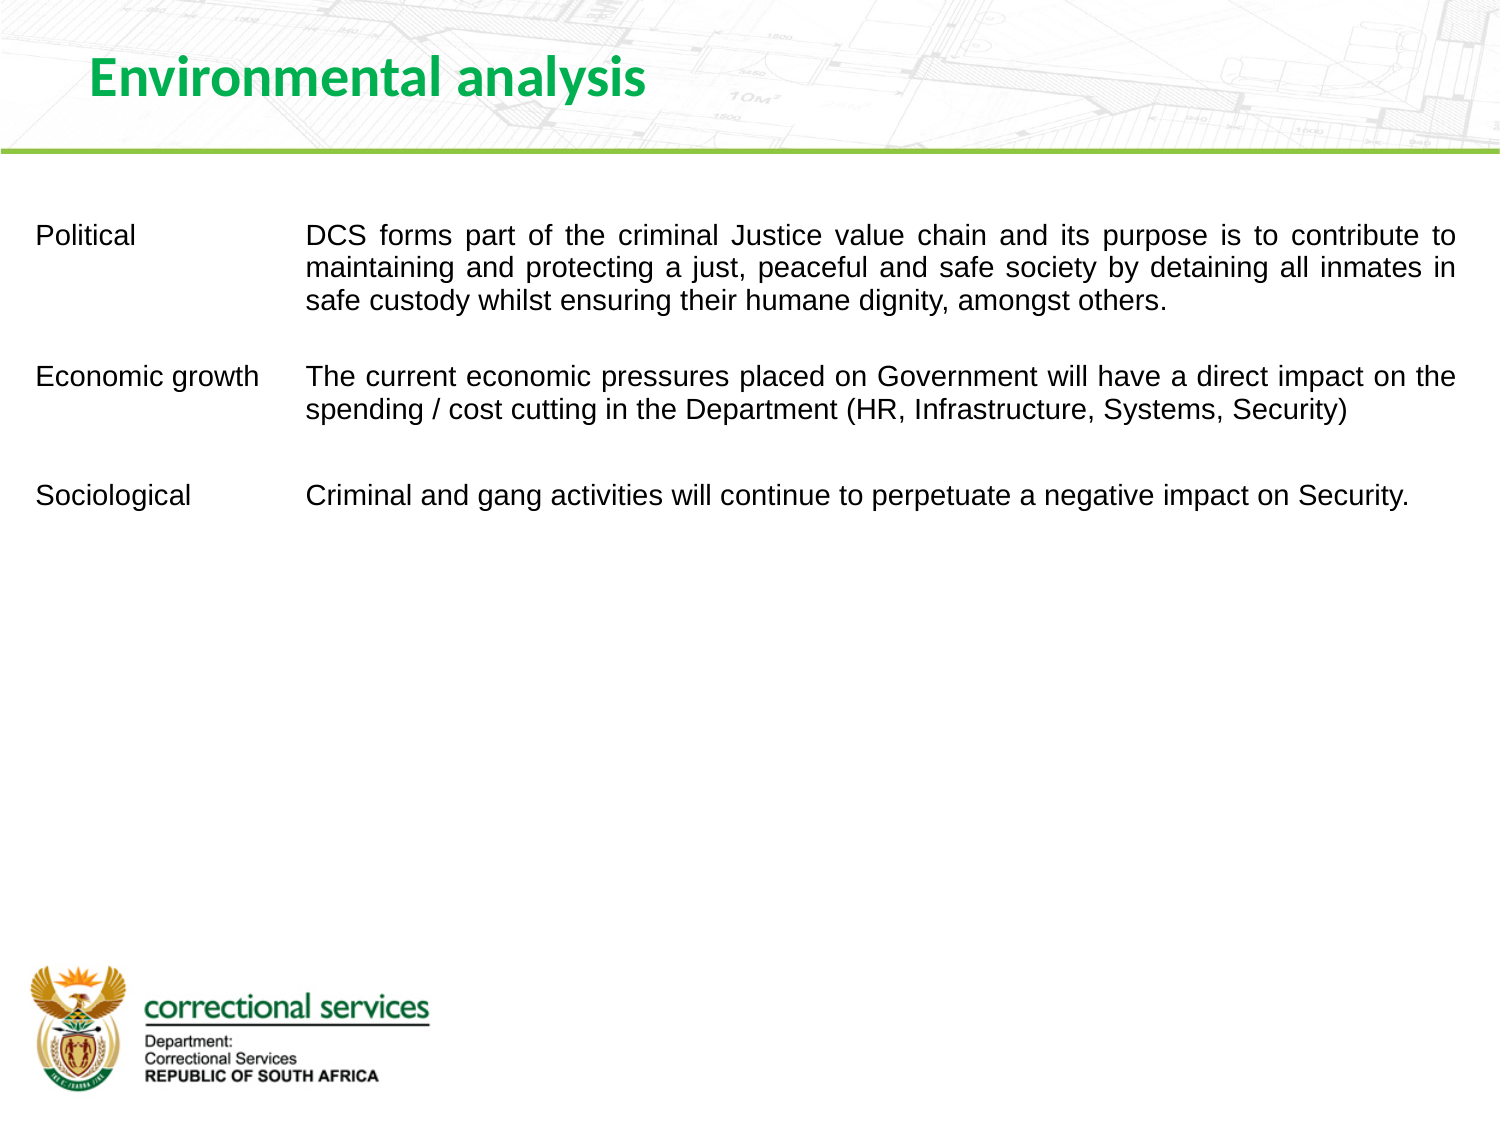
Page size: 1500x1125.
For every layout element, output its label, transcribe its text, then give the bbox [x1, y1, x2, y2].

table_cell Sociological [21, 472, 290, 600]
table_cell The current economic pressures placed on Government will have a direct impact on the spending / cost cutting in the Department (HR, Infrastructure, Systems, Security) [291, 355, 1472, 470]
picture [0, 936, 481, 1125]
table_header Political [21, 212, 290, 350]
table_cell Criminal and gang activities will continue to perpetuate a negative impact on Security. [291, 472, 1472, 600]
table_header DCS forms part of the criminal Justice value chain and its purpose is to contribute to maintaining and protecting a just, peaceful and safe society by detaining all inmates in safe custody whilst ensuring their humane dignity, amongst others. [291, 212, 1472, 350]
text_box Environmental analysis [74, 30, 1425, 116]
picture [0, 0, 1500, 154]
table_cell Economic growth [21, 355, 290, 470]
